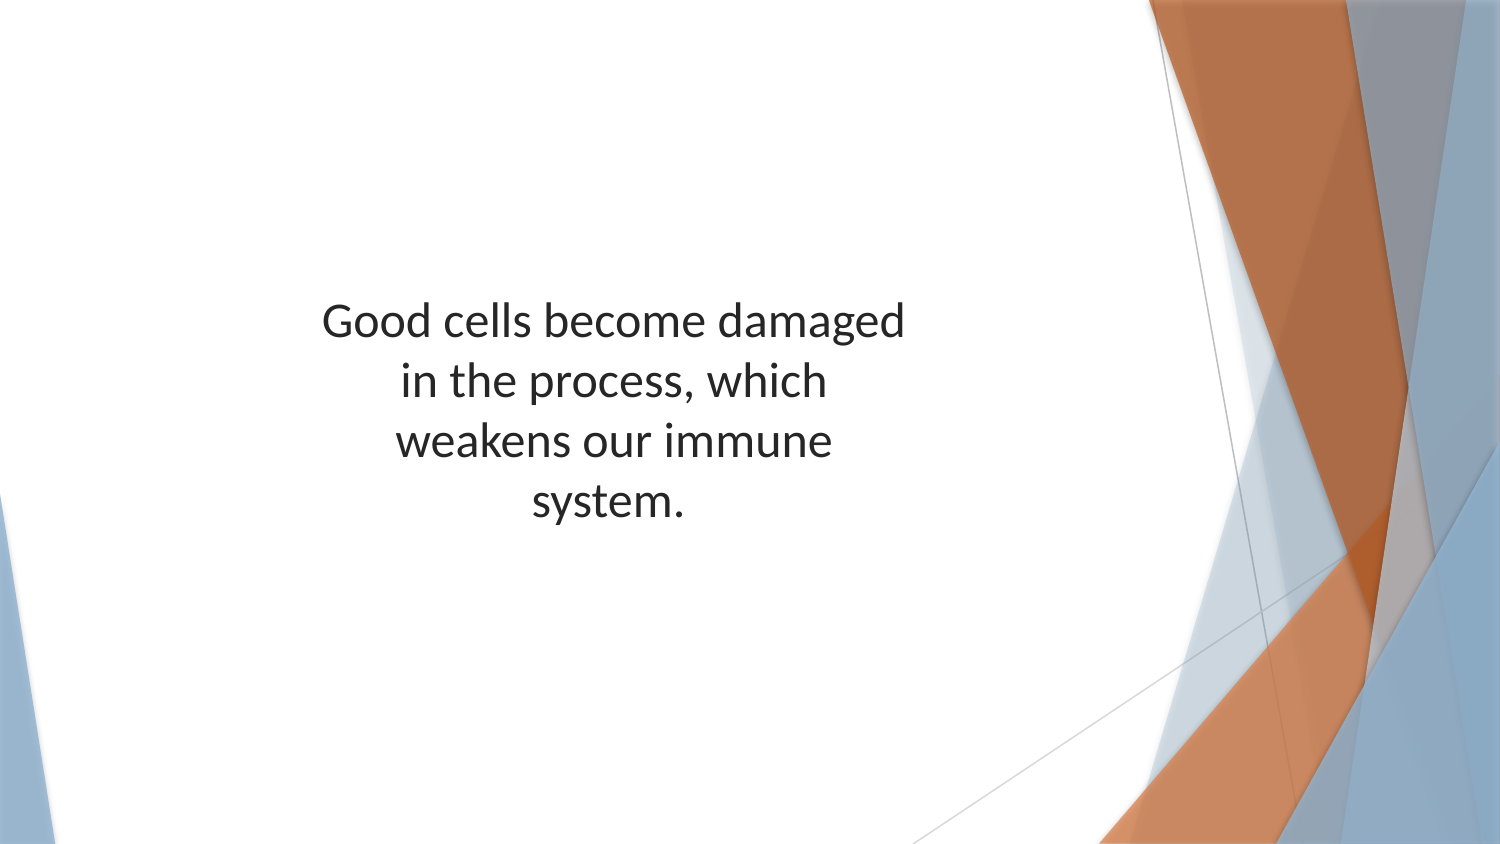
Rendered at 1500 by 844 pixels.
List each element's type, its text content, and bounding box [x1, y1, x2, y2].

list Good cells become damaged in the process, which weakens our immune system. [301, 280, 928, 552]
